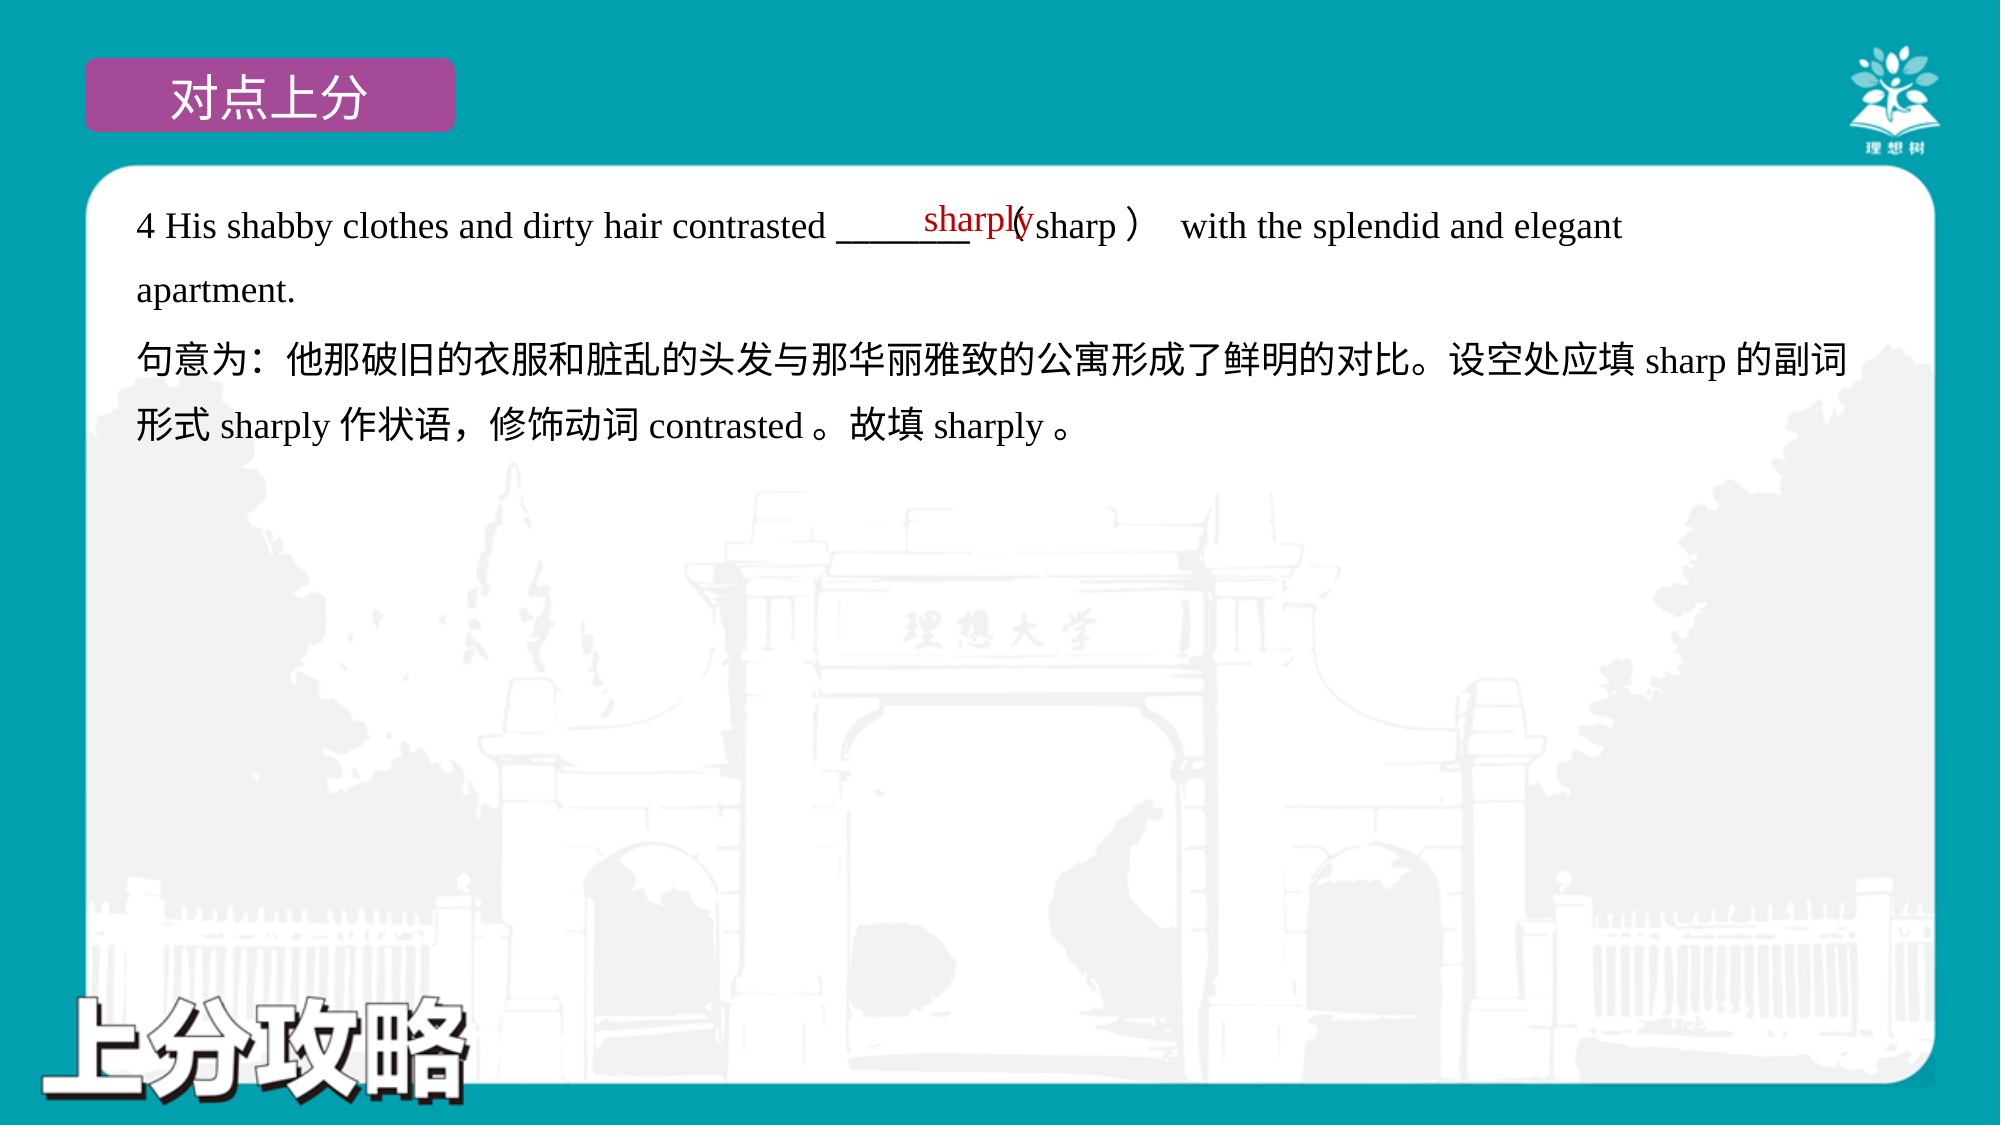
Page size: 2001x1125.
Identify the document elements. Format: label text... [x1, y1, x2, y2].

text_box sharply [910, 169, 1049, 232]
text_box 4 His shabby clothes and dirty hair contrasted ________ （sharp） with the splendid and elegant apartment. [136, 176, 1865, 304]
picture [0, 0, 2000, 1125]
text_box 句意为：他那破旧的衣服和脏乱的头发与那华丽雅致的公寓形成了鲜明的对比。设空处应填sharp的副词 形式sharply作状语，修饰动词contrasted。故填sharply。 [136, 312, 1865, 440]
